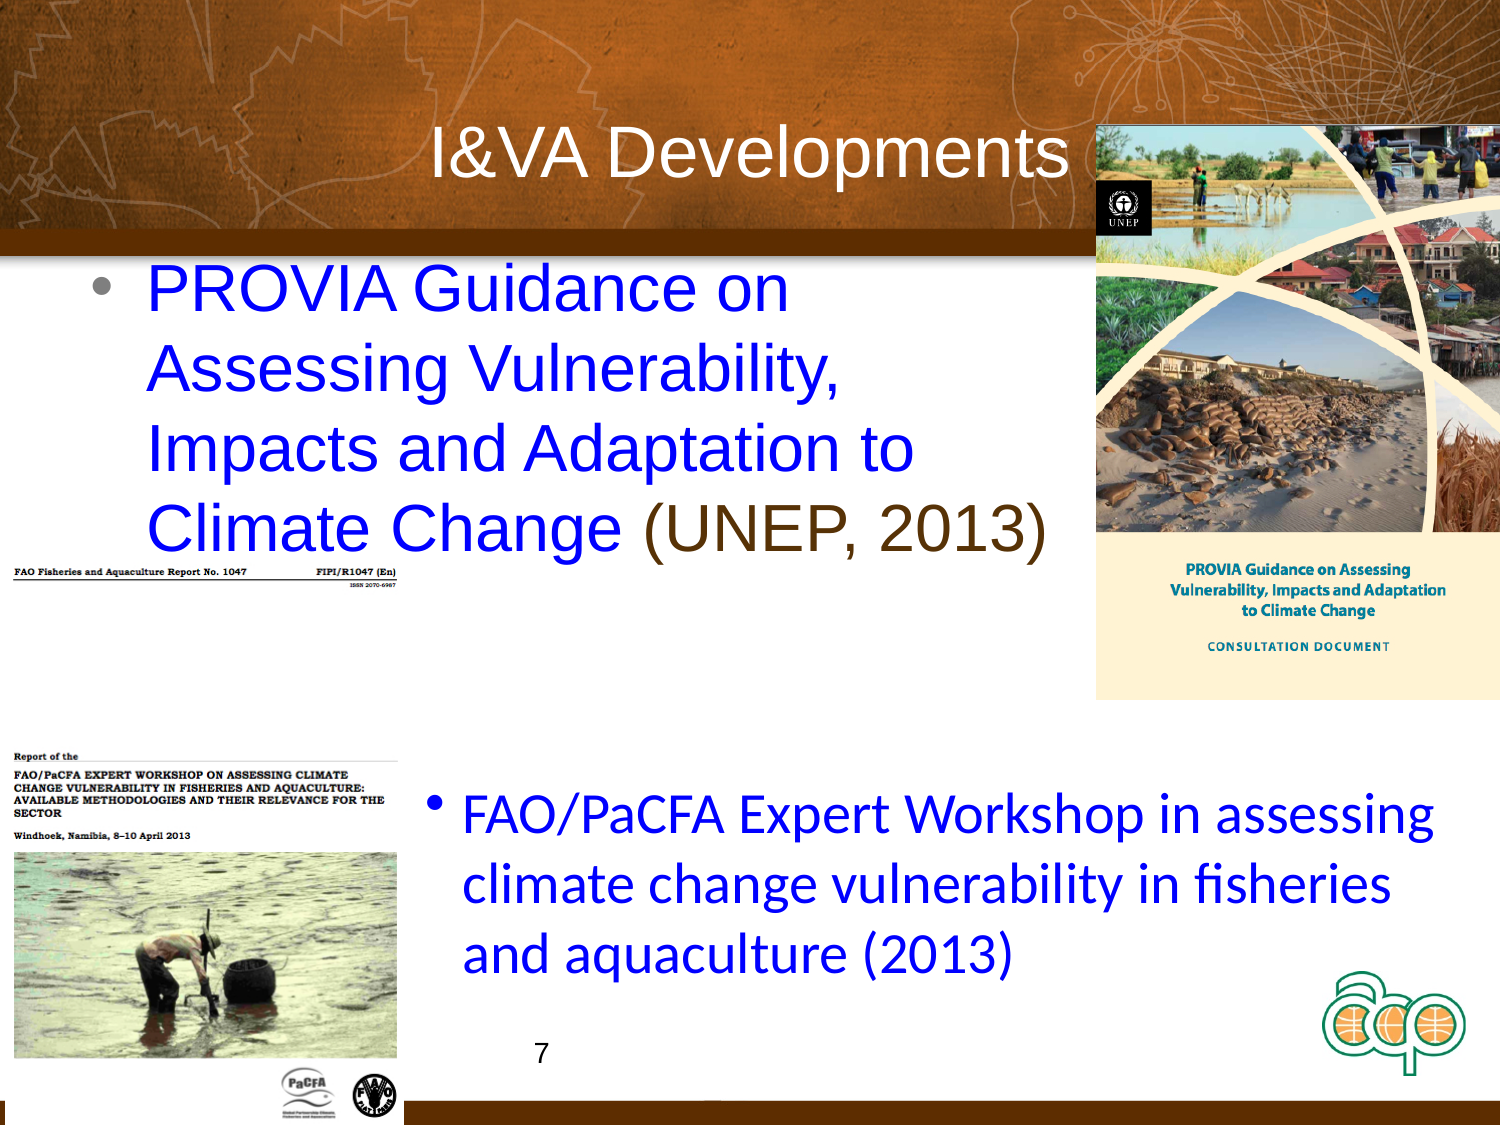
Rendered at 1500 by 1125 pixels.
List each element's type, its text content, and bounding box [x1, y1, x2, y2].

slide_number 7 [518, 1027, 869, 1071]
title I&VA Developments [74, 62, 1426, 234]
picture [0, 0, 1500, 1125]
text_box FAO/PaCFA Expert Workshop in assessing climate change vulnerability in fisheries and aquaculture (2013) [424, 774, 1475, 938]
list PROVIA Guidance on Assessing Vulnerability, Impacts and Adaptation to Climate Change (UNEP, 2013) [74, 237, 1088, 513]
